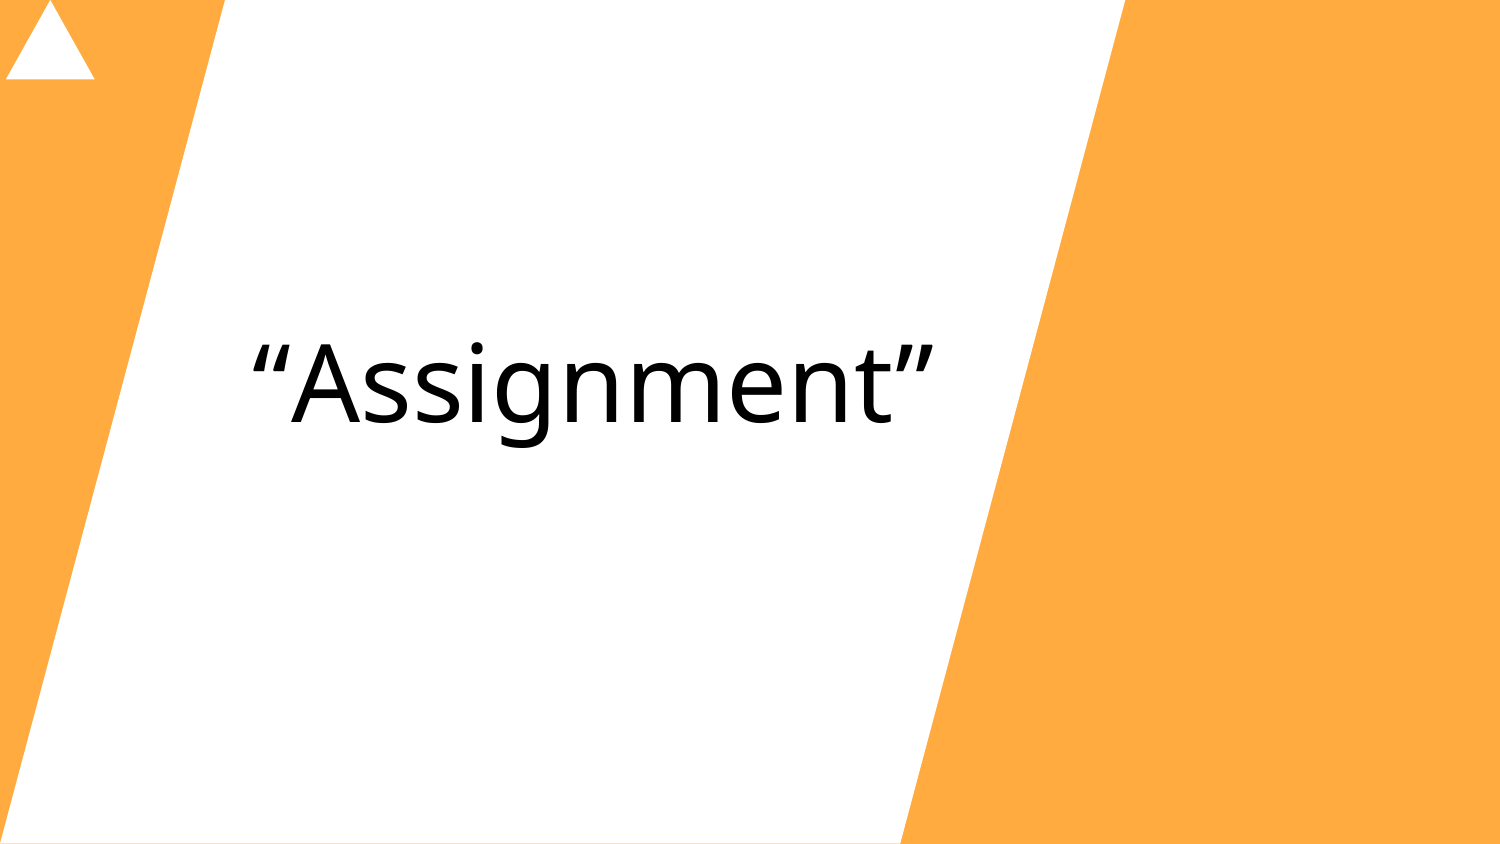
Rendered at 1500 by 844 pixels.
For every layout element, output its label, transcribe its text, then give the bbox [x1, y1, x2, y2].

title “Assignment” [38, 45, 1149, 459]
